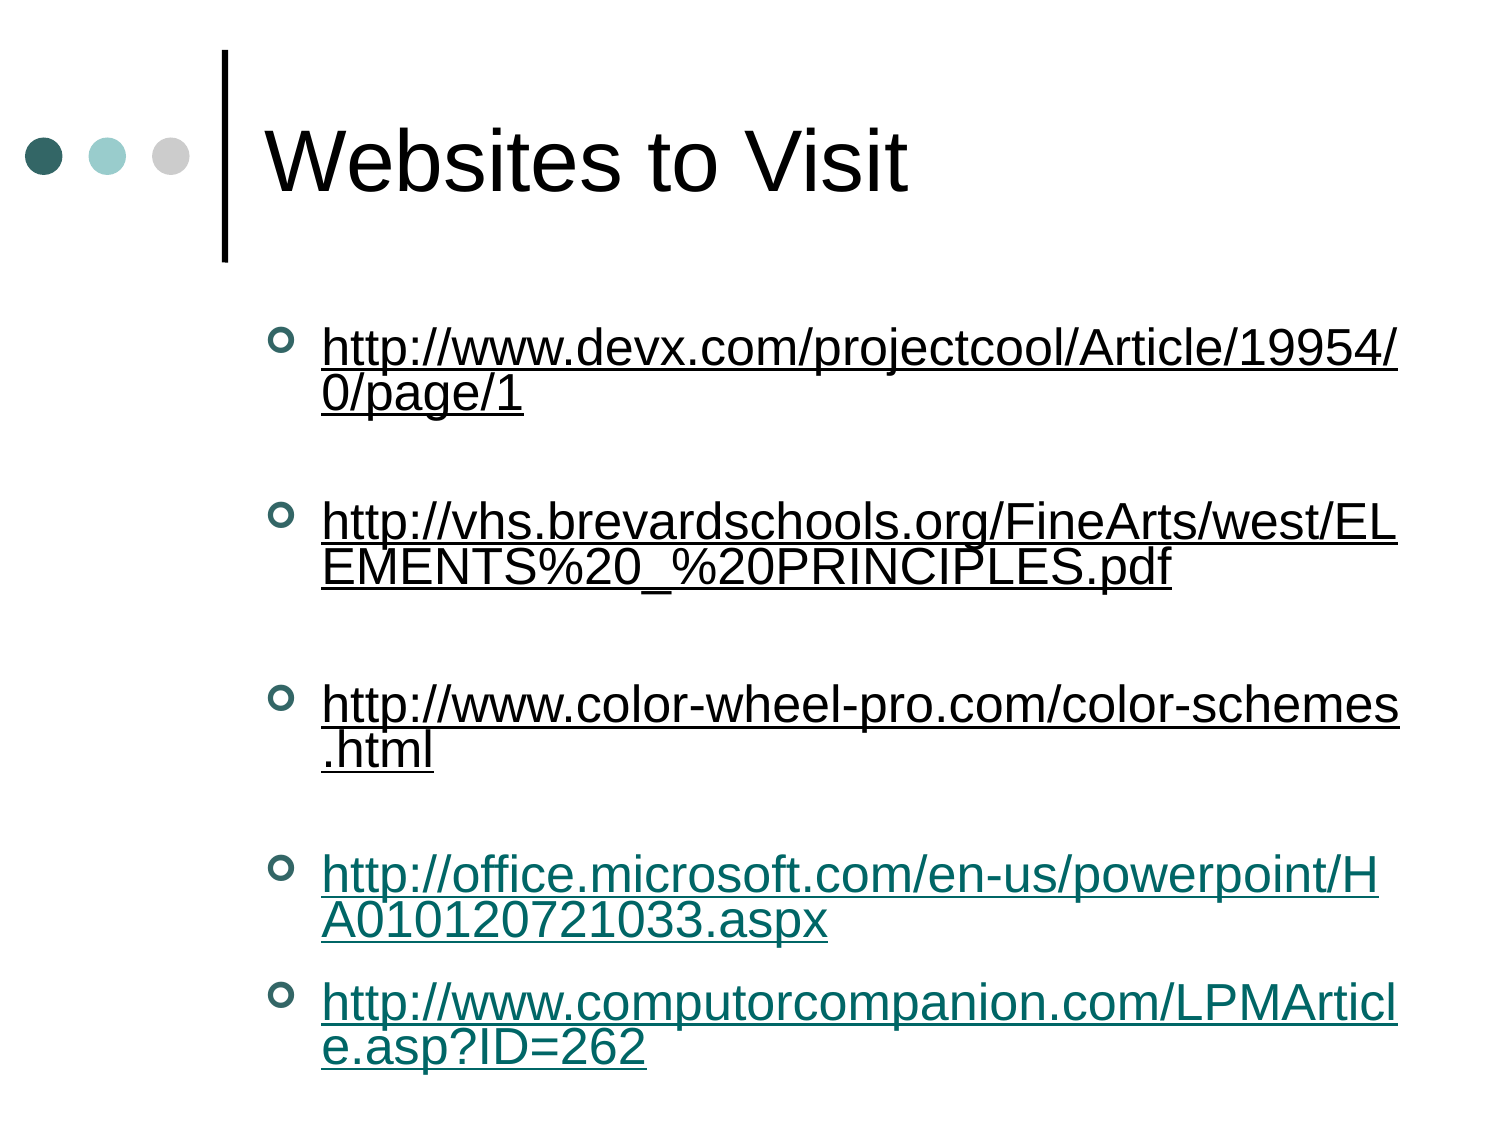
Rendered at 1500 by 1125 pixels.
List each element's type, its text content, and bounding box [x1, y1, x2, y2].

list http://www.devx.com/projectcool/Article/19954/0/page/1 http://vhs.brevardschools.org/FineArts/west/ELEMENTS%20_%20PRINCIPLES.pdf http://www.color-wheel-pro.com/color-schemes.html http://office.microsoft.com/en-us/powerpoint/HA010120721033.aspx http://www.computorcompanion.com/LPMArticle.asp?ID=262 [249, 312, 1426, 988]
title Websites to Visit [249, 30, 1401, 282]
